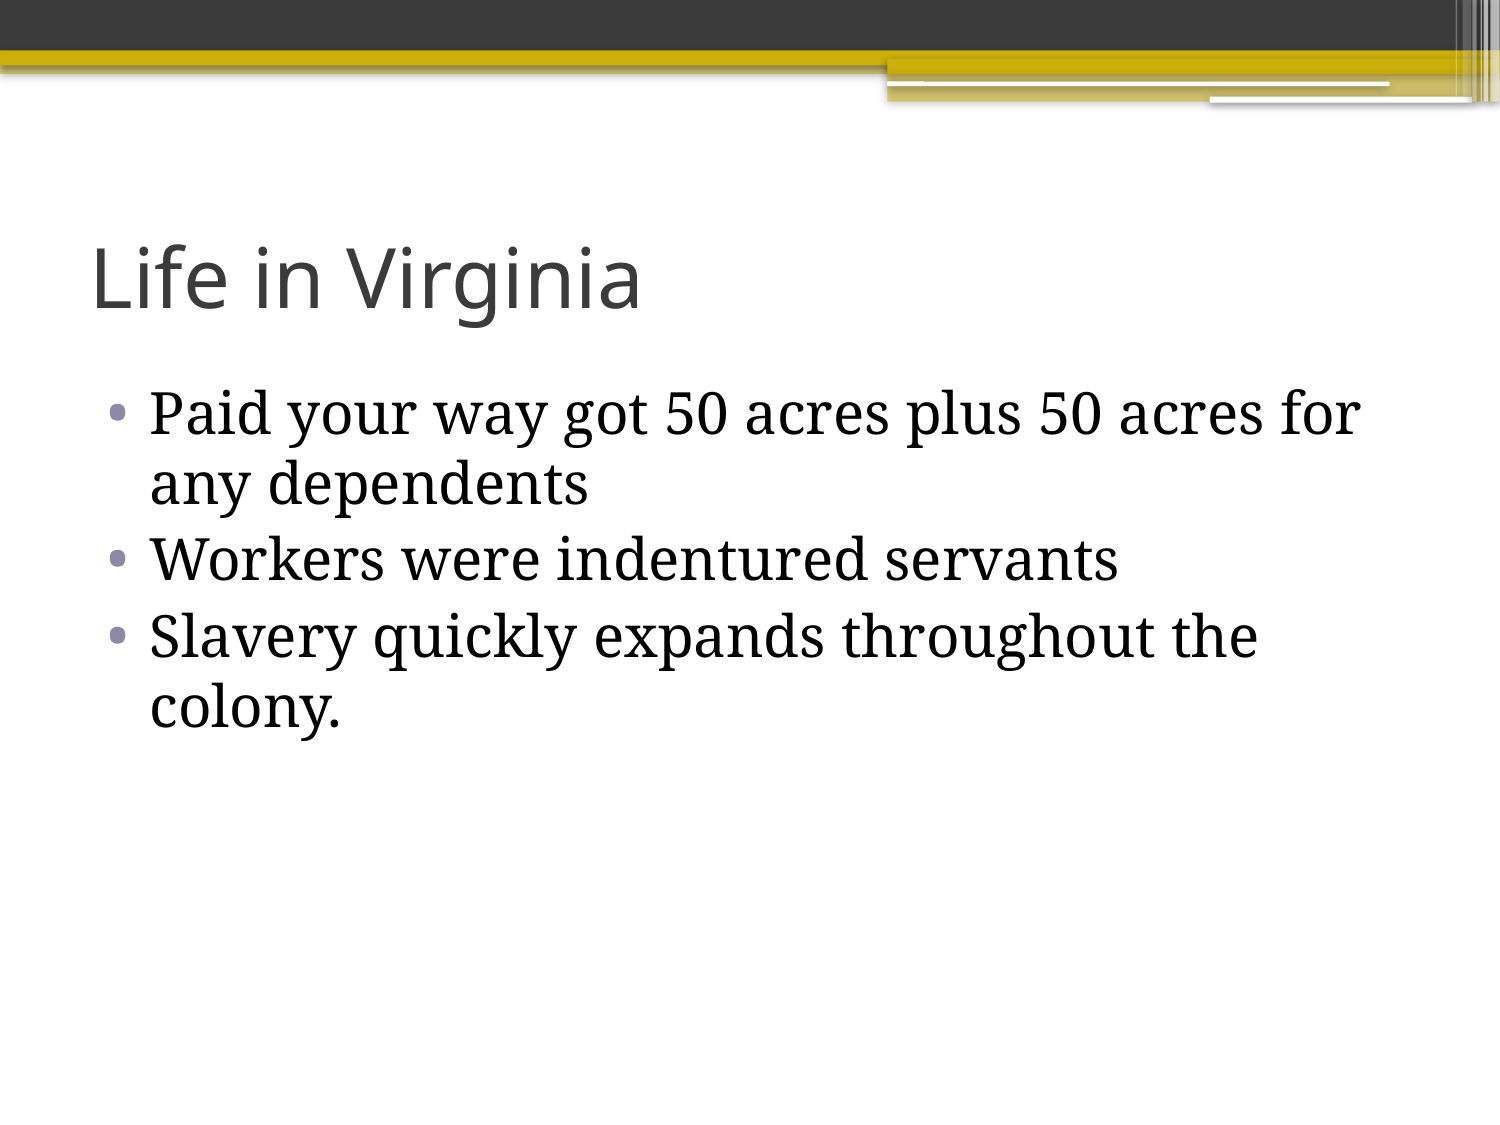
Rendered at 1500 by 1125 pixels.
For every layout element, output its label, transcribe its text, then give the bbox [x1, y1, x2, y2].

title Life in Virginia [75, 187, 1425, 363]
list Paid your way got 50 acres plus 50 acres for any dependents Workers were indentured servants Slavery quickly expands throughout the colony. [75, 368, 1425, 1079]
